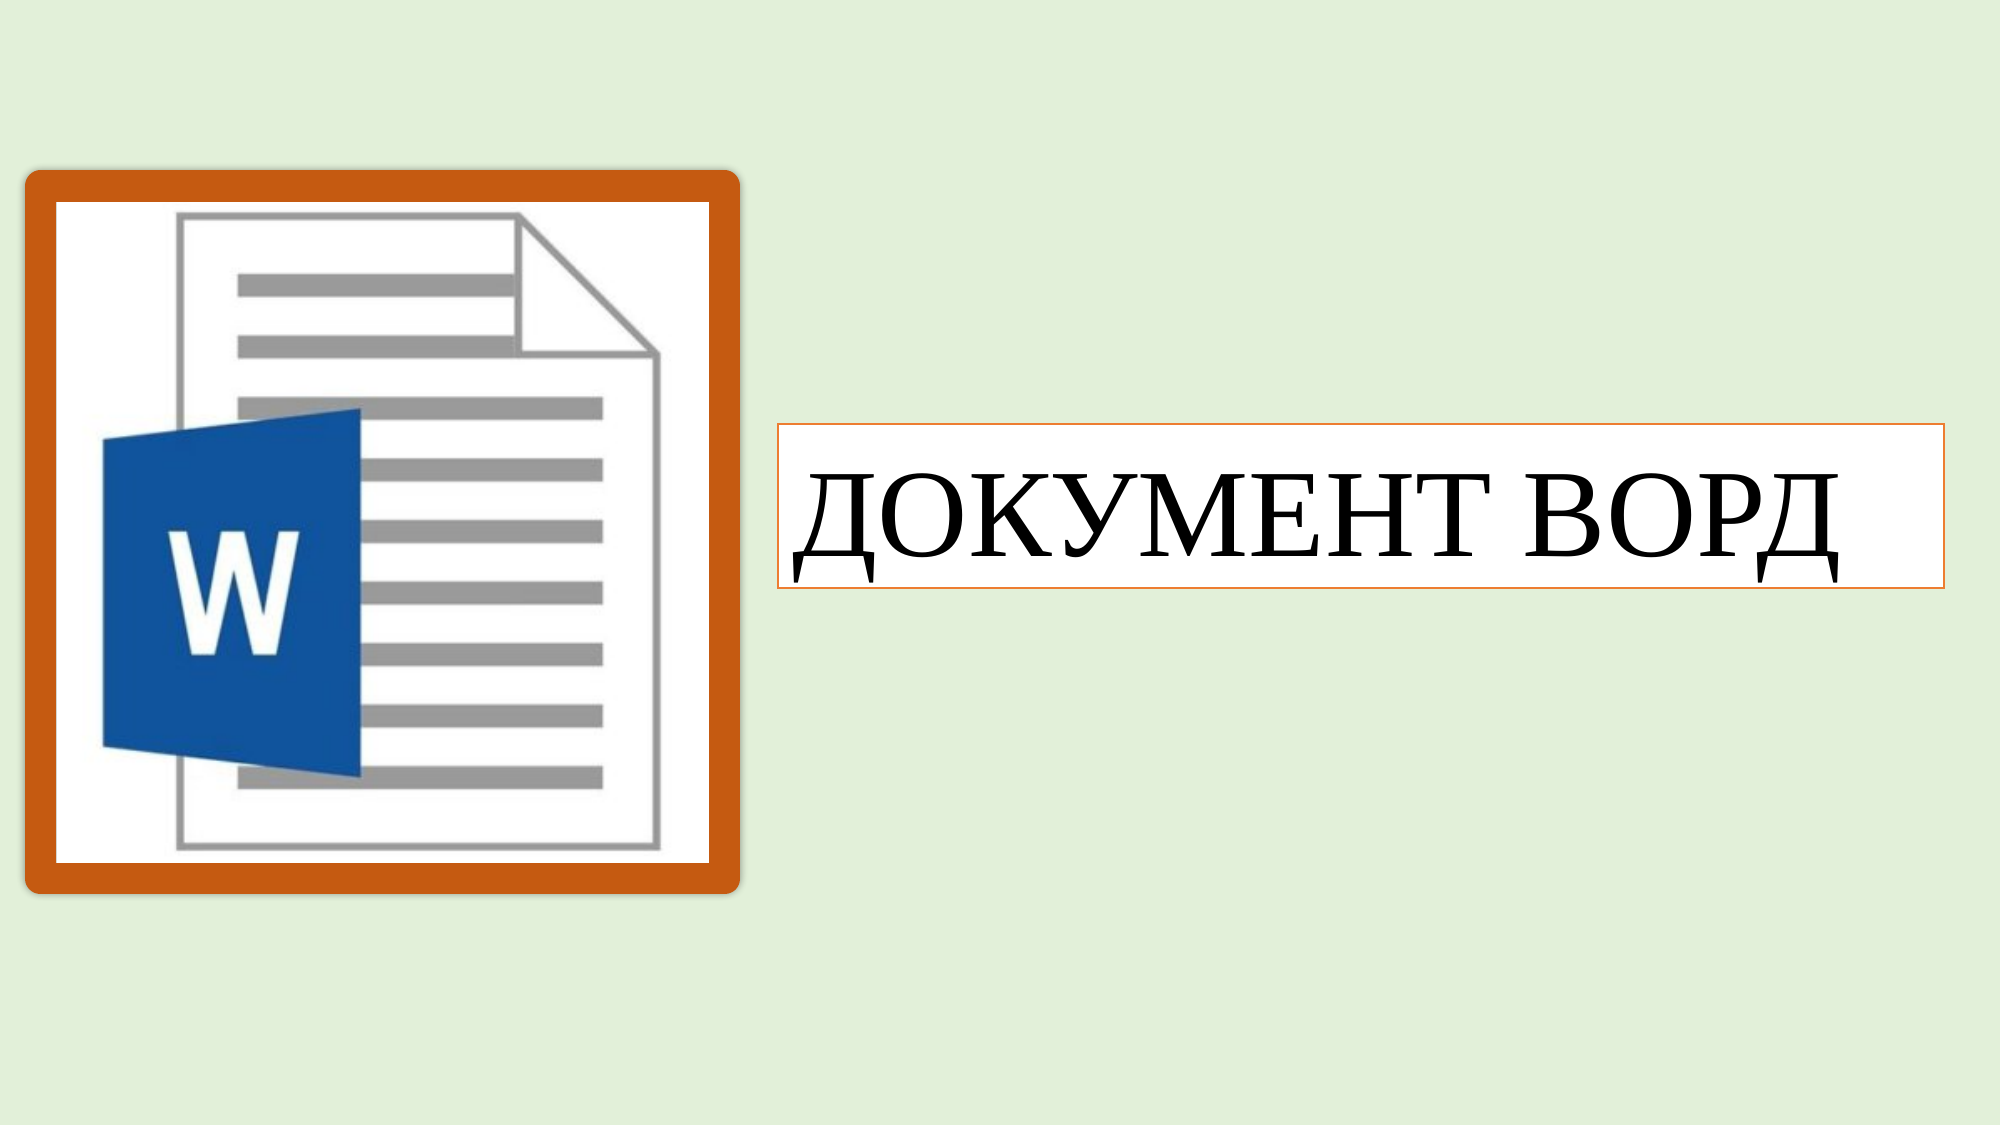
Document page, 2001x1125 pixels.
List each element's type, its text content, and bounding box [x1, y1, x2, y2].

picture [56, 201, 709, 864]
text_box ДОКУМЕНТ ВОРД [777, 423, 1945, 589]
